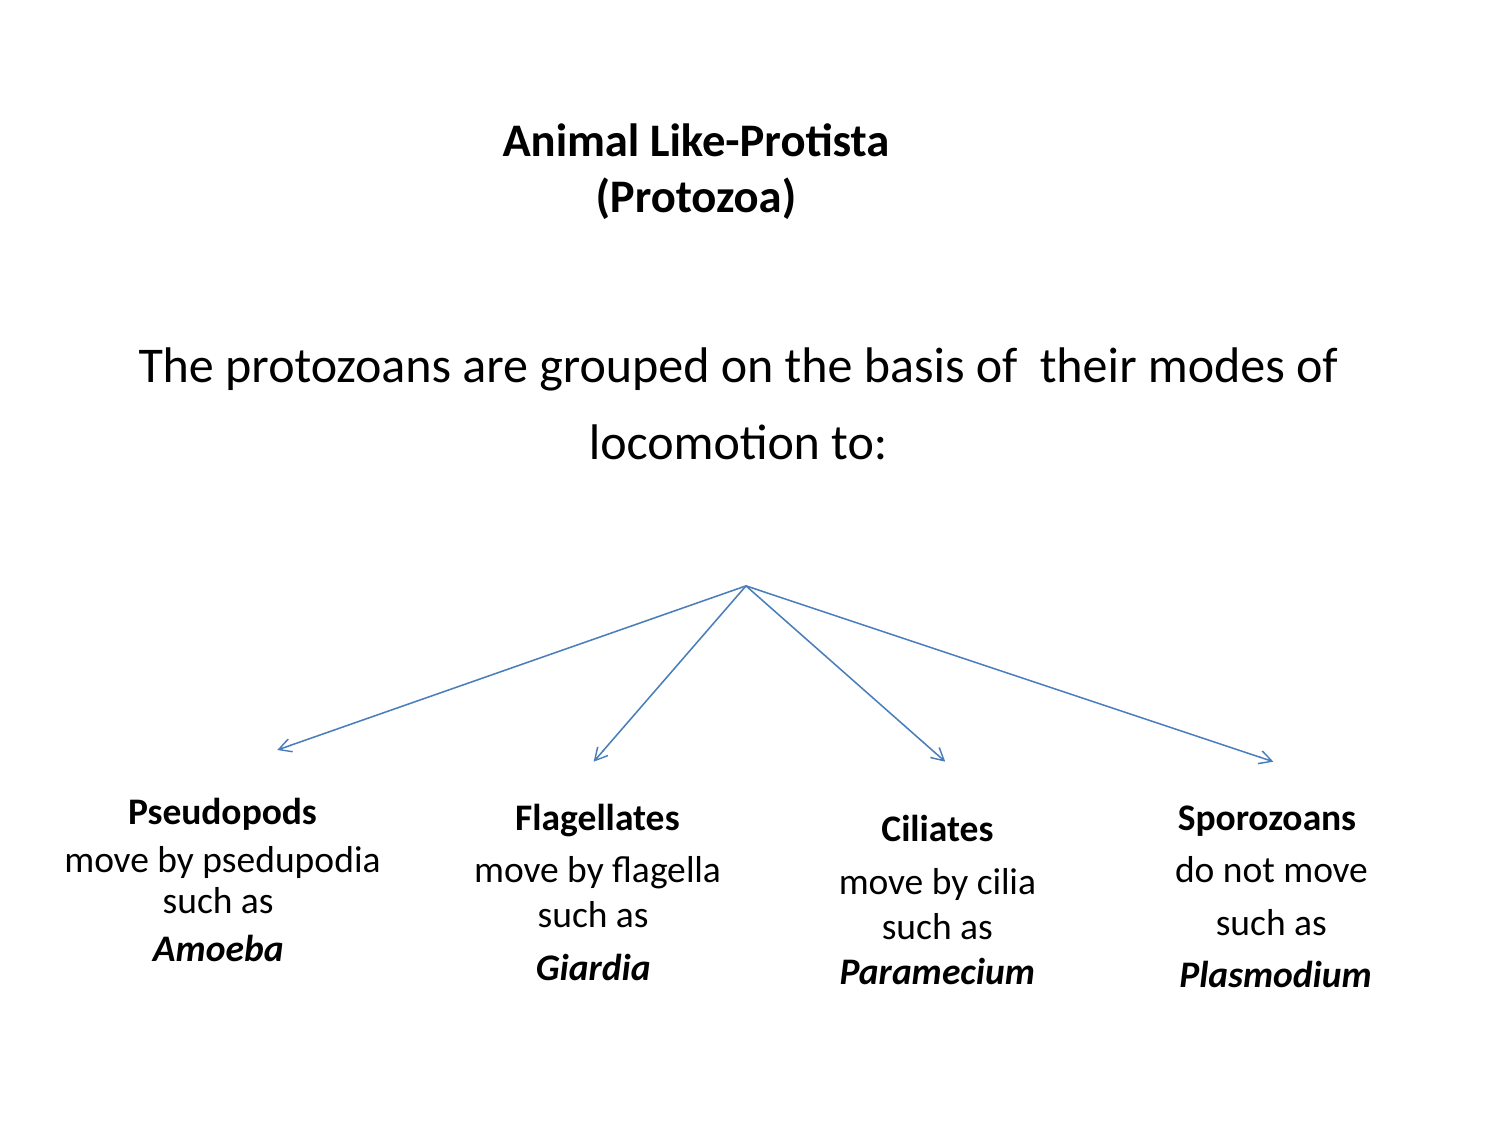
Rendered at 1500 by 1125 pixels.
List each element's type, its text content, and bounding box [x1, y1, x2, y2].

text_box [581, 597, 752, 751]
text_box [921, 409, 1098, 938]
text_box Animal Like-Protista (Protozoa) [58, 46, 1334, 288]
text_box The protozoans are grouped on the basis of their modes of locomotion to: [35, 306, 1442, 478]
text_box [34, 784, 1442, 1008]
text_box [429, 433, 594, 903]
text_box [757, 573, 934, 774]
